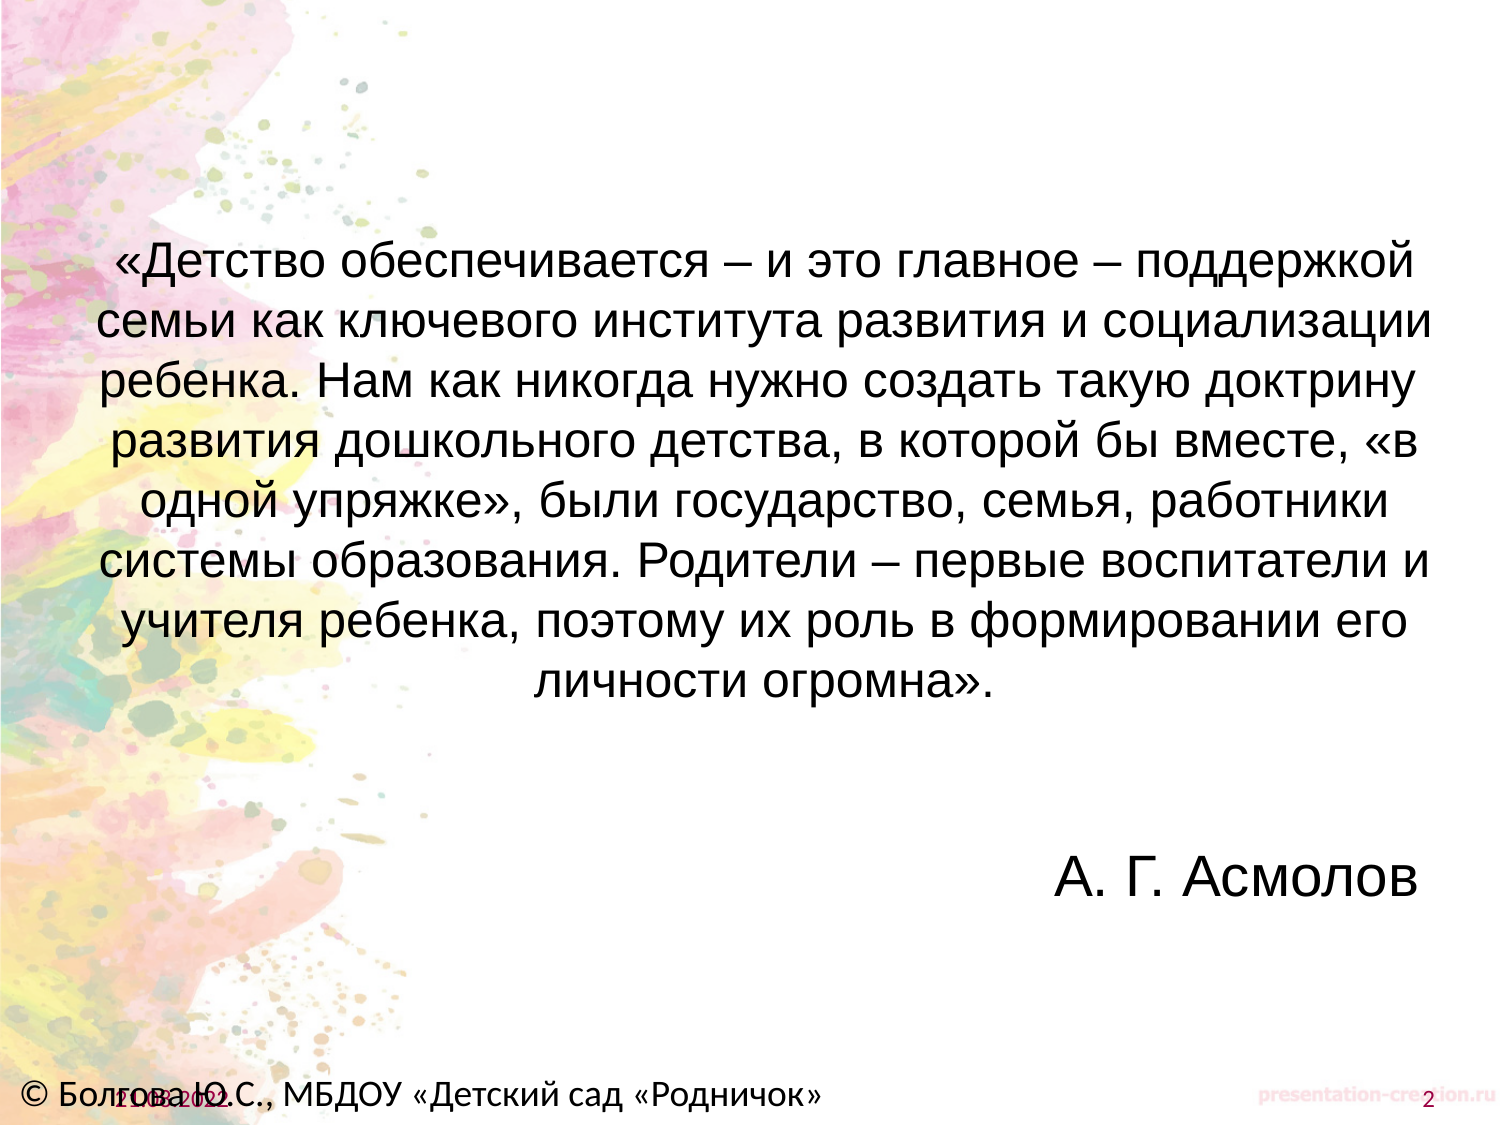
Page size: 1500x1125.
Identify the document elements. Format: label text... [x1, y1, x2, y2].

text_box А. Г. Асмолов [1039, 830, 1500, 916]
text_box © Болгова Ю.С., МБДОУ «Детский сад «Родничок» [3, 1061, 995, 1122]
title [0, 160, 1500, 894]
list «Детство обеспечивается – и это главное – поддержкой семьи как ключевого института развития и социализации ребенка. Нам как никогда нужно создать такую доктрину развития дошкольного детства, в которой бы вместе, «в одной упряжке», были государство, семья, работники системы образования. Родители – первые воспитатели и учителя ребенка, поэтому их роль в формировании его личности огромна». [50, 219, 1480, 1012]
